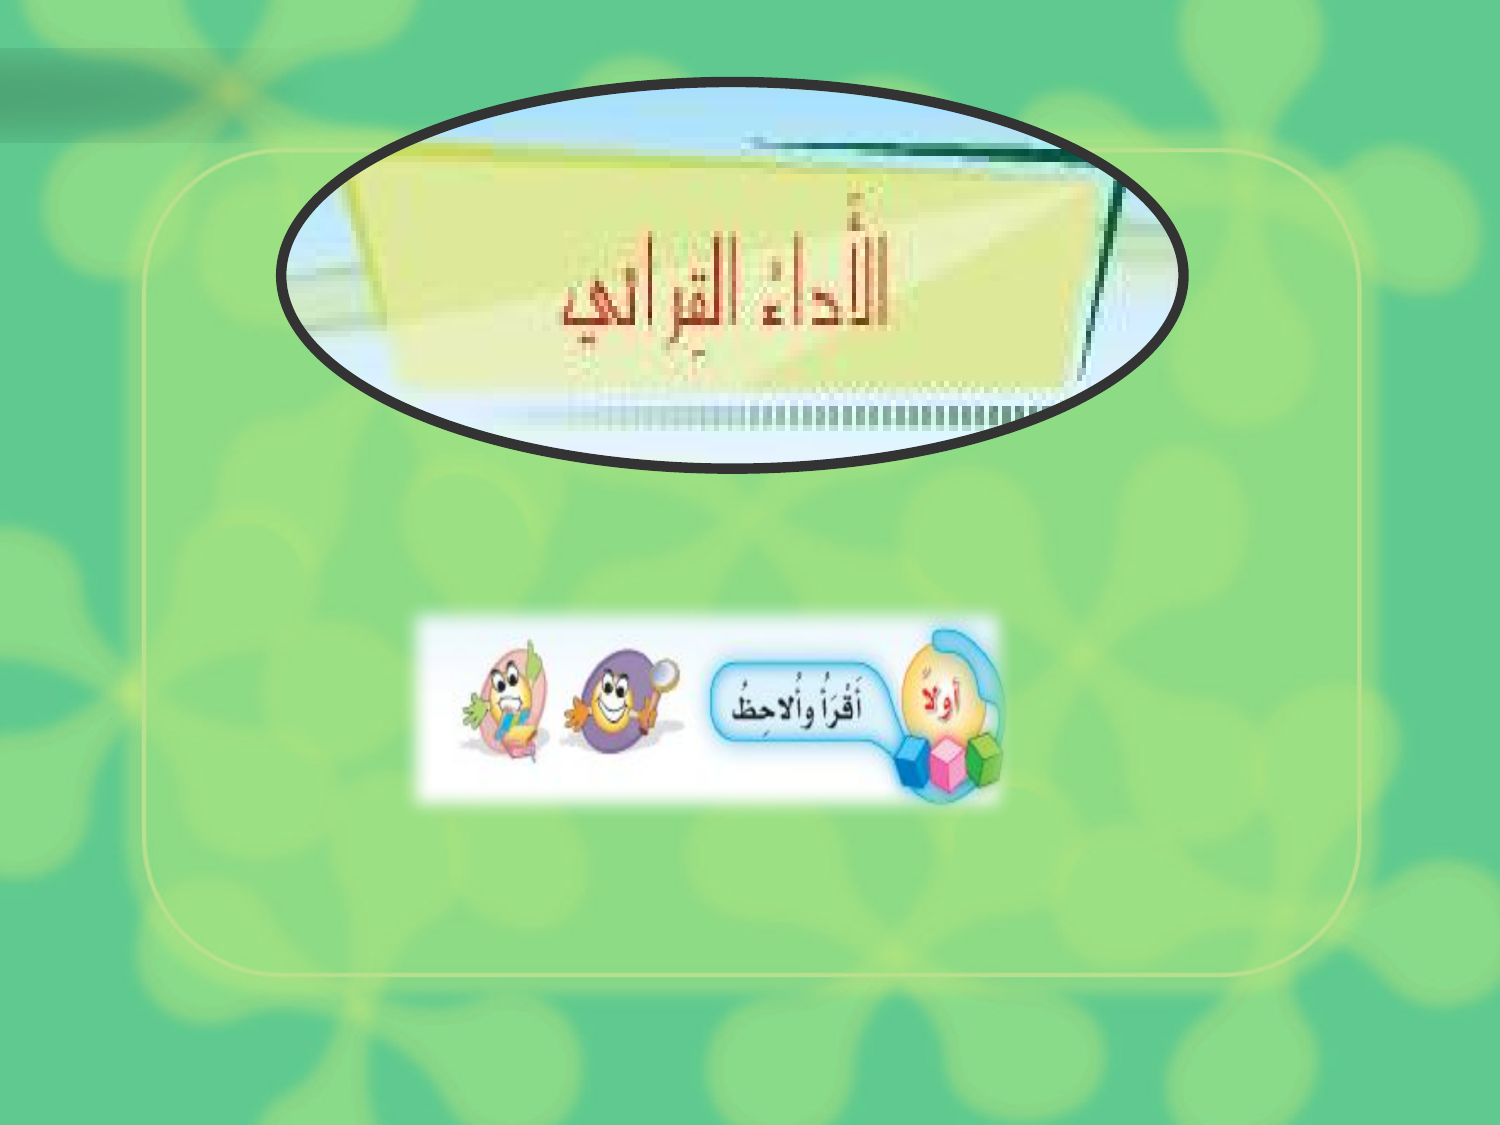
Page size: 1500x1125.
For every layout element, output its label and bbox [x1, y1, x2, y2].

picture [398, 597, 1015, 821]
picture [280, 81, 1184, 469]
